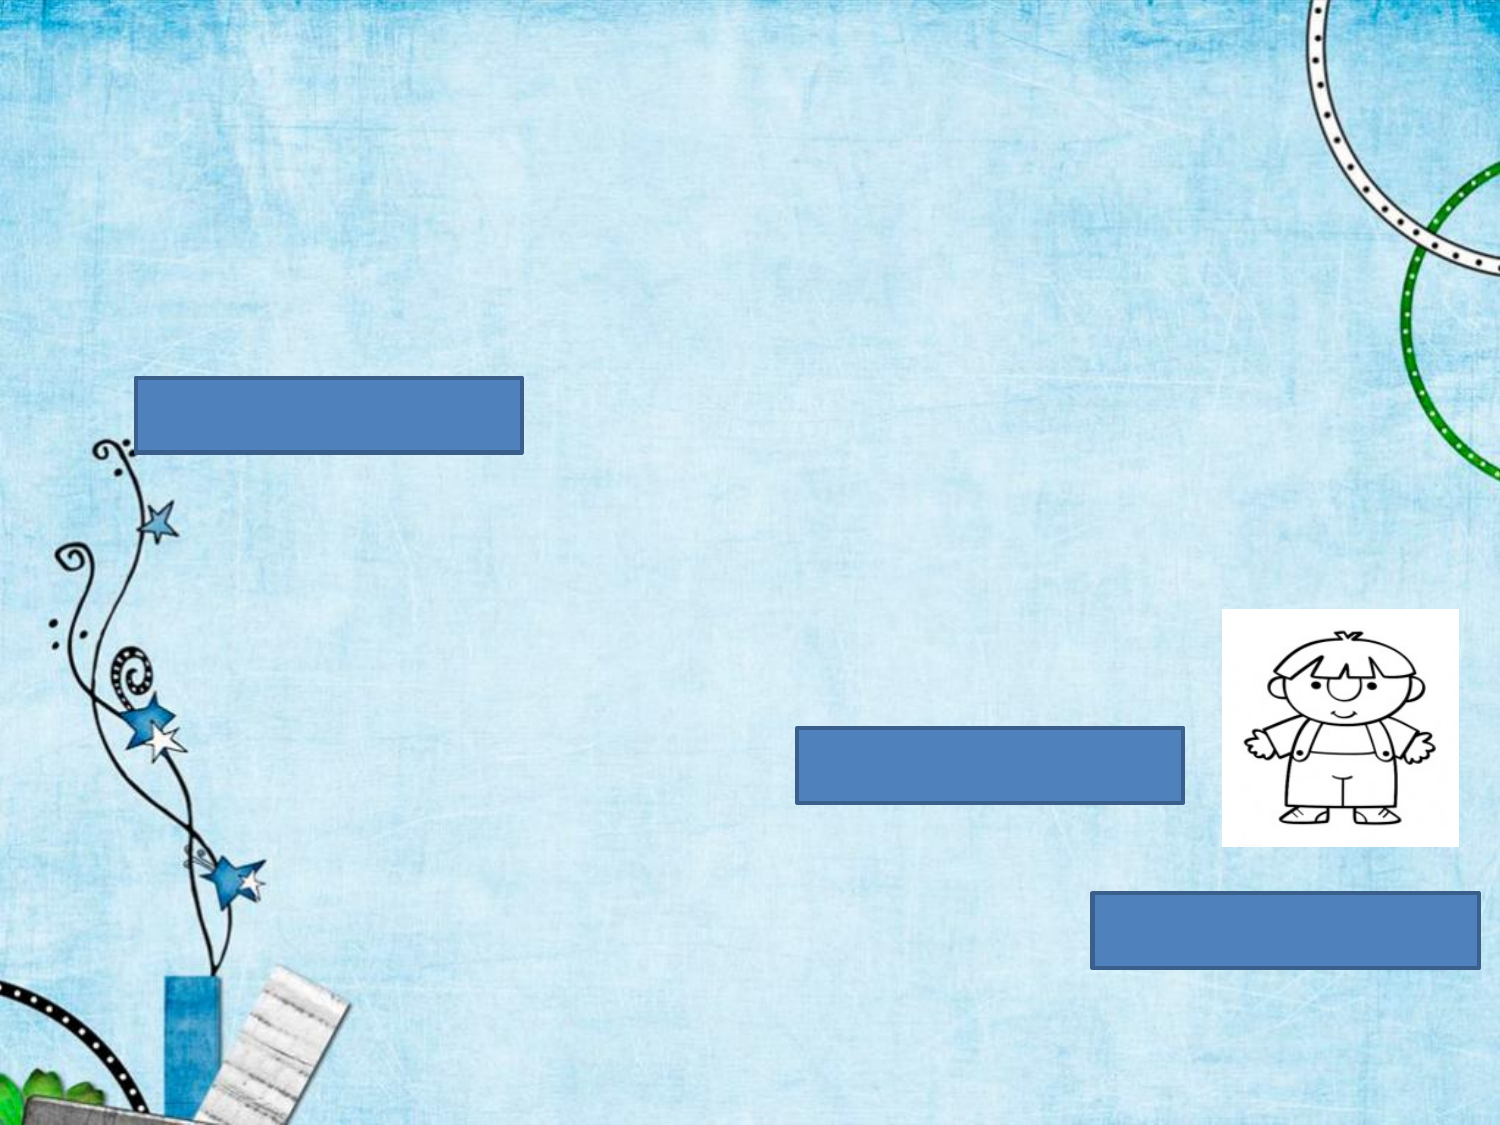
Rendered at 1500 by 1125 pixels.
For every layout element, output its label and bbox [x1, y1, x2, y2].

text_box [1090, 891, 1481, 970]
picture [0, 0, 1500, 1125]
text_box [134, 376, 524, 455]
text_box [795, 726, 1185, 805]
